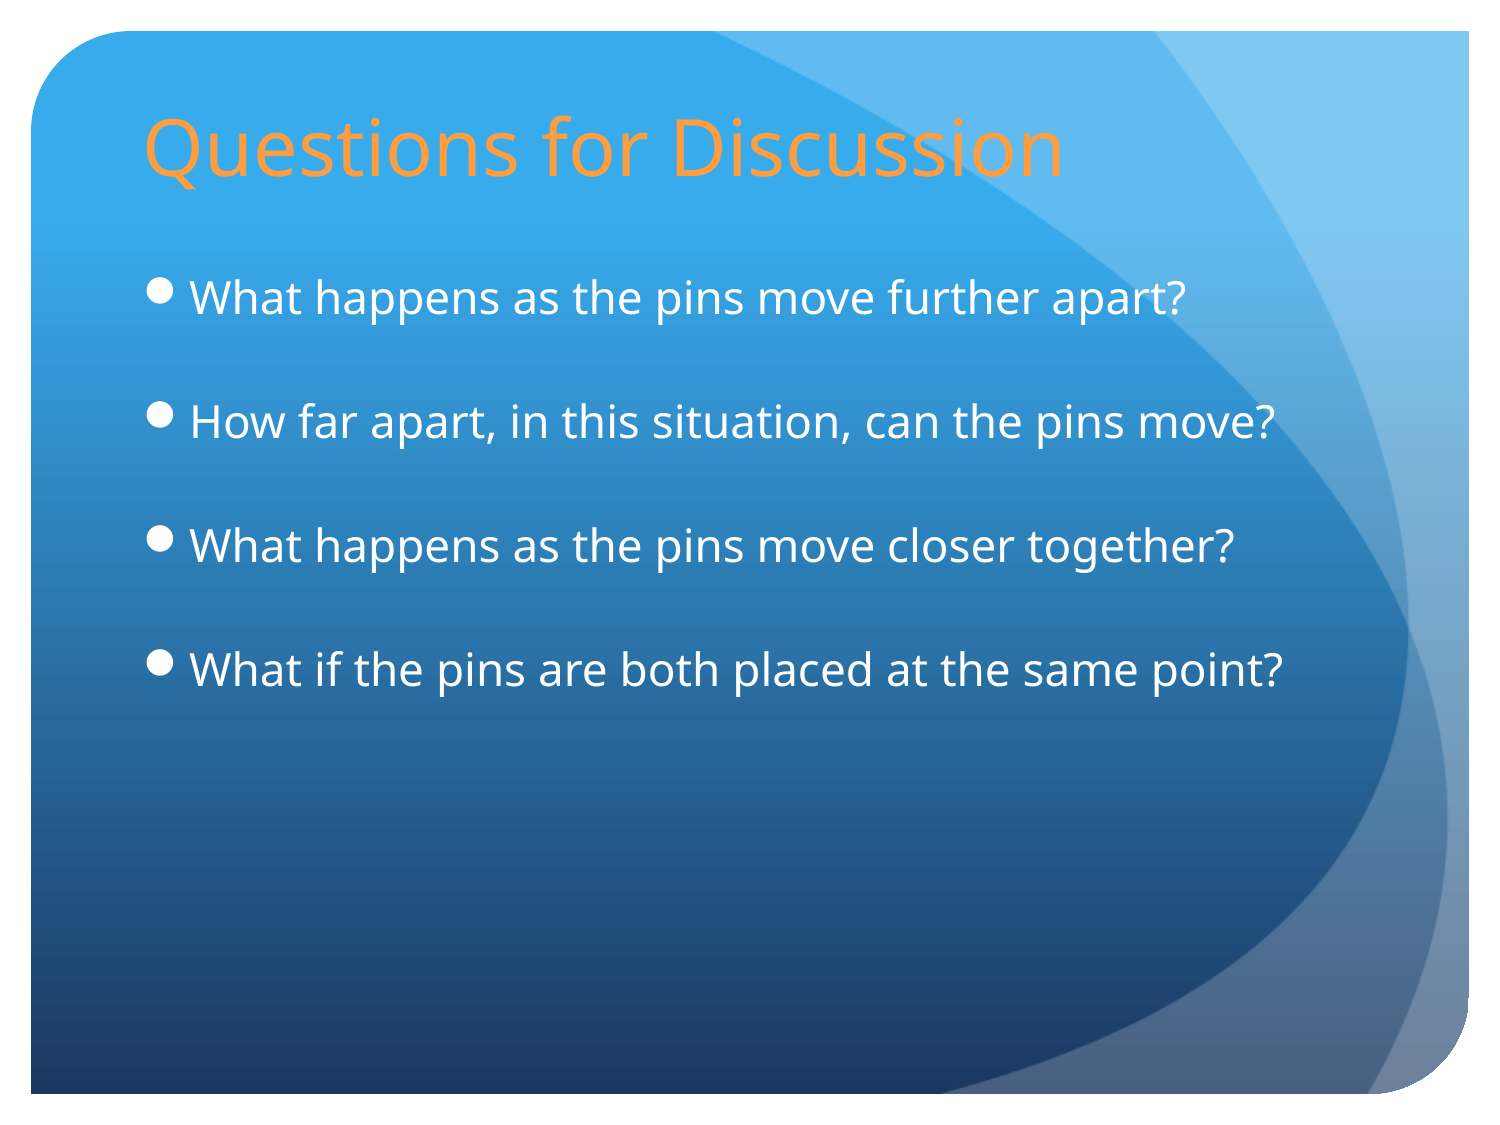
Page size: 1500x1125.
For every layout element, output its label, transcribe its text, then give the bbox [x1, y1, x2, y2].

list What happens as the pins move further apart? How far apart, in this situation, can the pins move? What happens as the pins move closer together? What if the pins are both placed at the same point? [127, 233, 1372, 1000]
title Questions for Discussion [127, 62, 1372, 200]
picture [24, 30, 1473, 1094]
